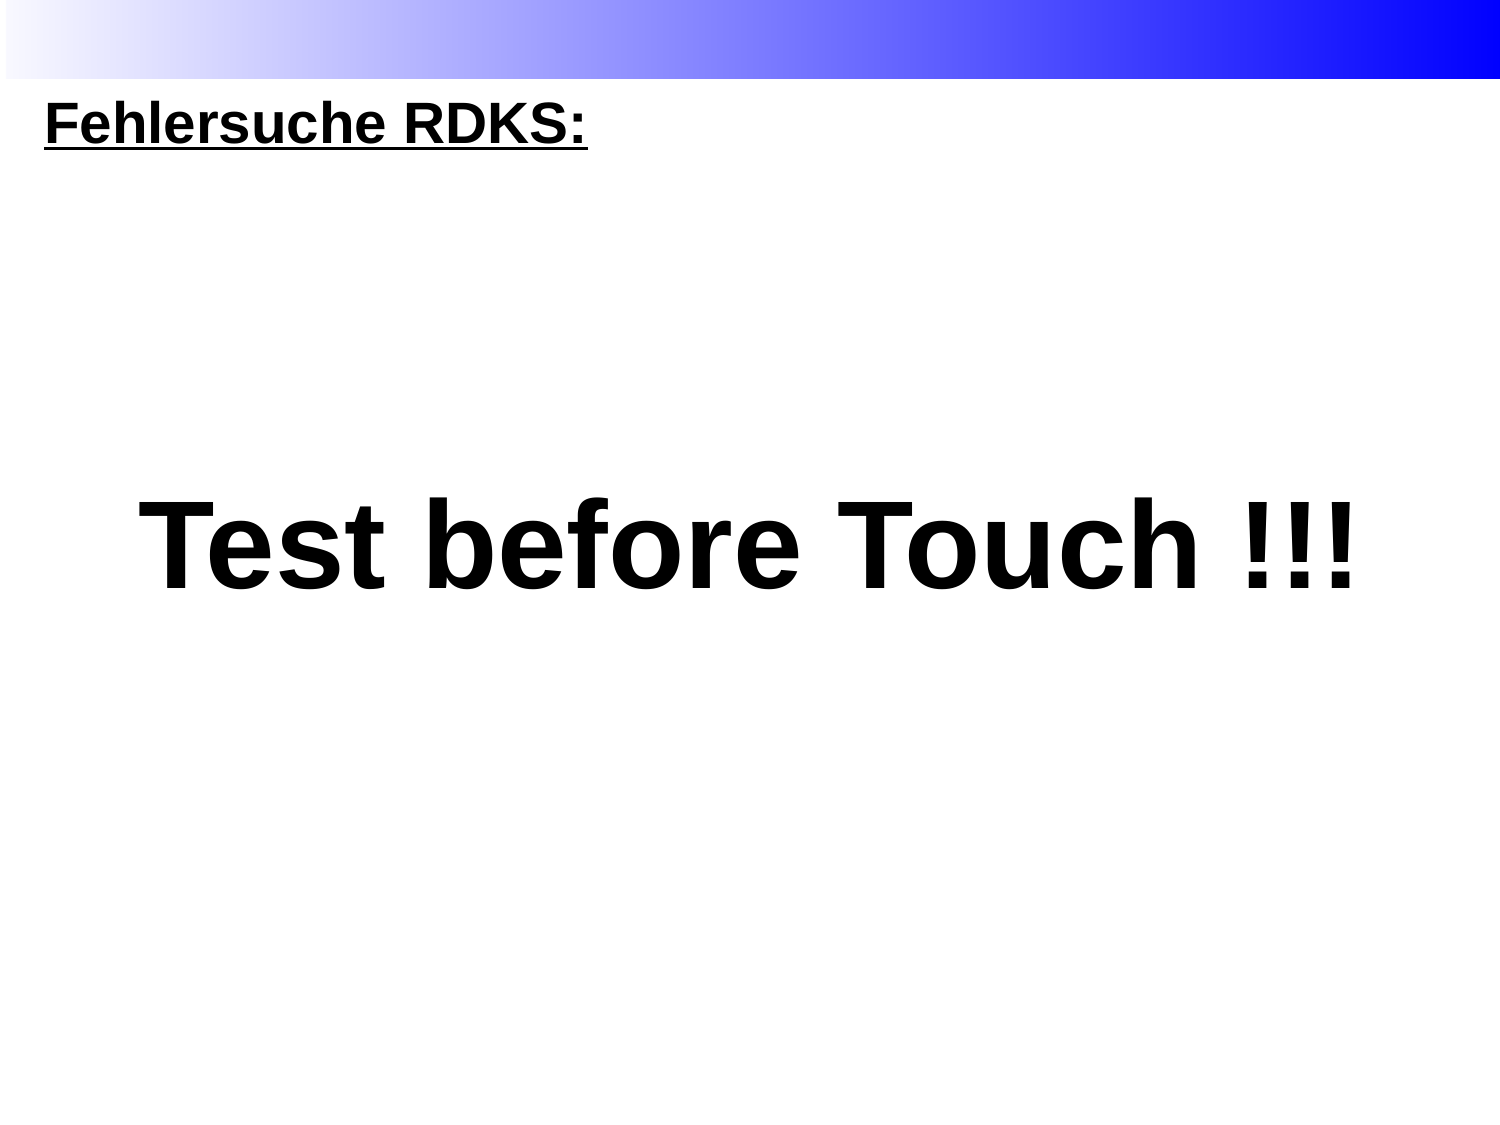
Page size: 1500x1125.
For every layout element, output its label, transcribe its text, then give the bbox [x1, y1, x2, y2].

text_box Fehlersuche RDKS: [29, 78, 1471, 163]
text_box Test before Touch !!! [123, 456, 1412, 621]
